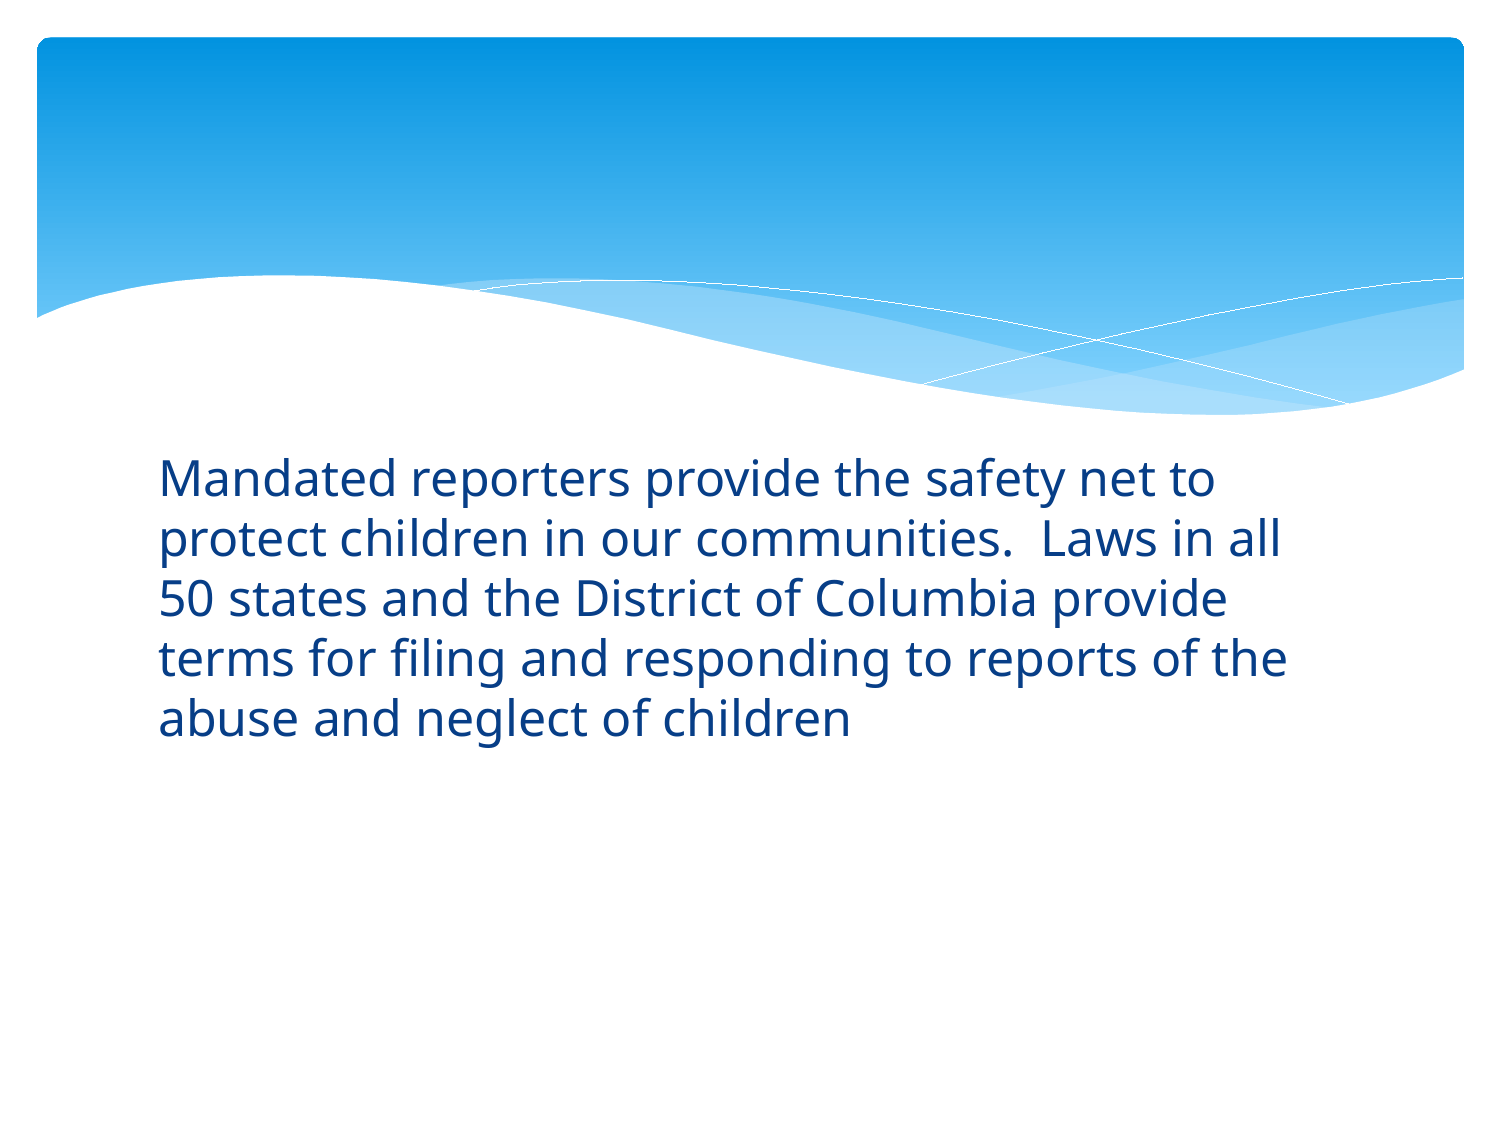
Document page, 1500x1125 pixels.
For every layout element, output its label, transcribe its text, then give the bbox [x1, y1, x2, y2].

list Mandated reporters provide the safety net to protect children in our communities. Laws in all 50 states and the District of Columbia provide terms for filing and responding to reports of the abuse and neglect of children [143, 438, 1359, 1005]
